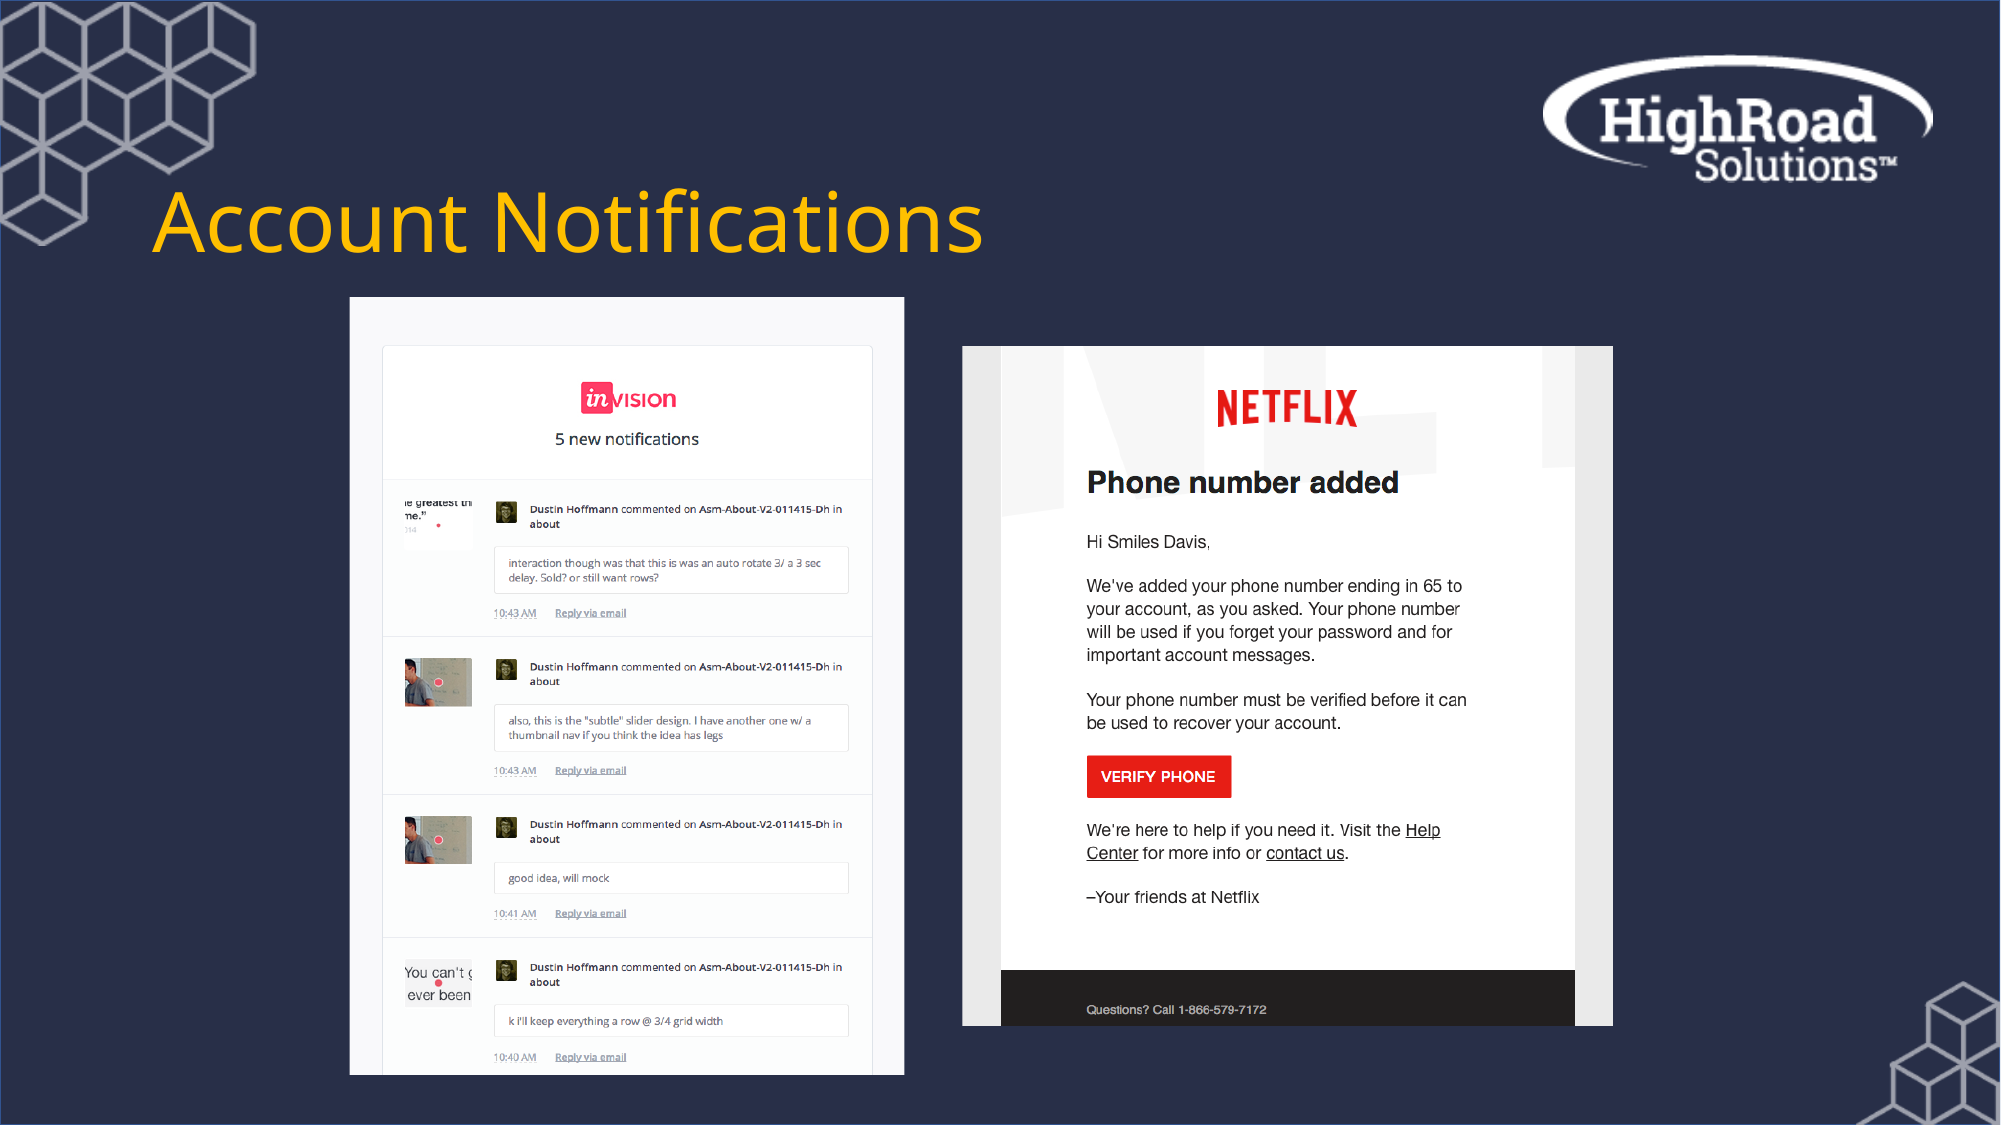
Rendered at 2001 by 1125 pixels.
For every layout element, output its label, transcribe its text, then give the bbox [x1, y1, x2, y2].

title Account Notifications [137, 129, 1863, 321]
picture [1543, 54, 1933, 183]
picture [1855, 981, 2000, 1125]
picture [0, 2, 330, 246]
picture [962, 346, 1613, 1026]
picture [349, 297, 905, 1075]
